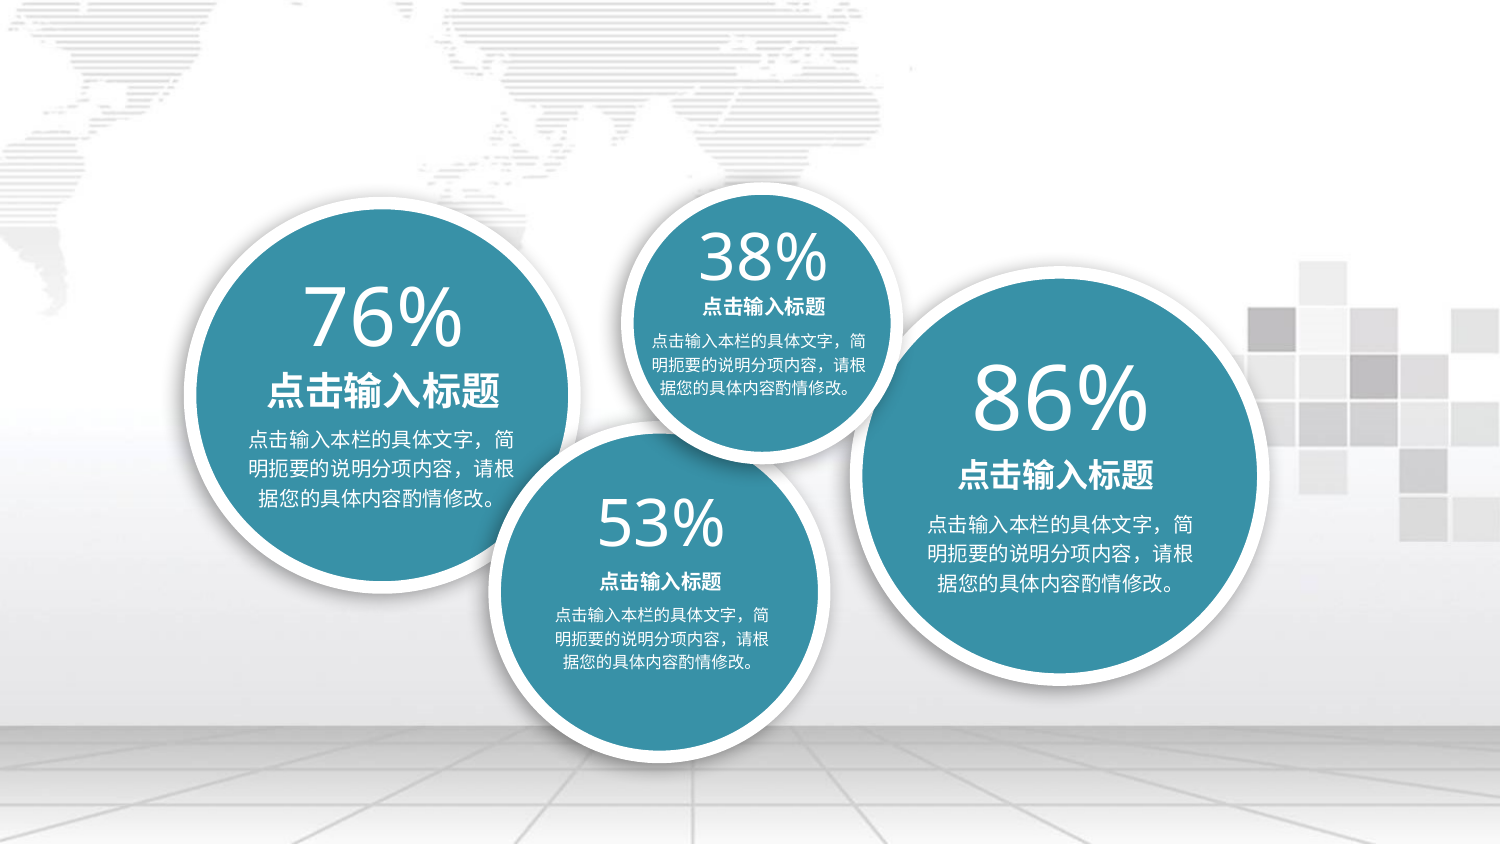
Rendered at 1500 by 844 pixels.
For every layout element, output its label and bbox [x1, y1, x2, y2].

text_box [855, 272, 1264, 680]
text_box [627, 188, 898, 459]
picture [0, 0, 1500, 844]
text_box [494, 427, 825, 758]
text_box [189, 202, 575, 588]
